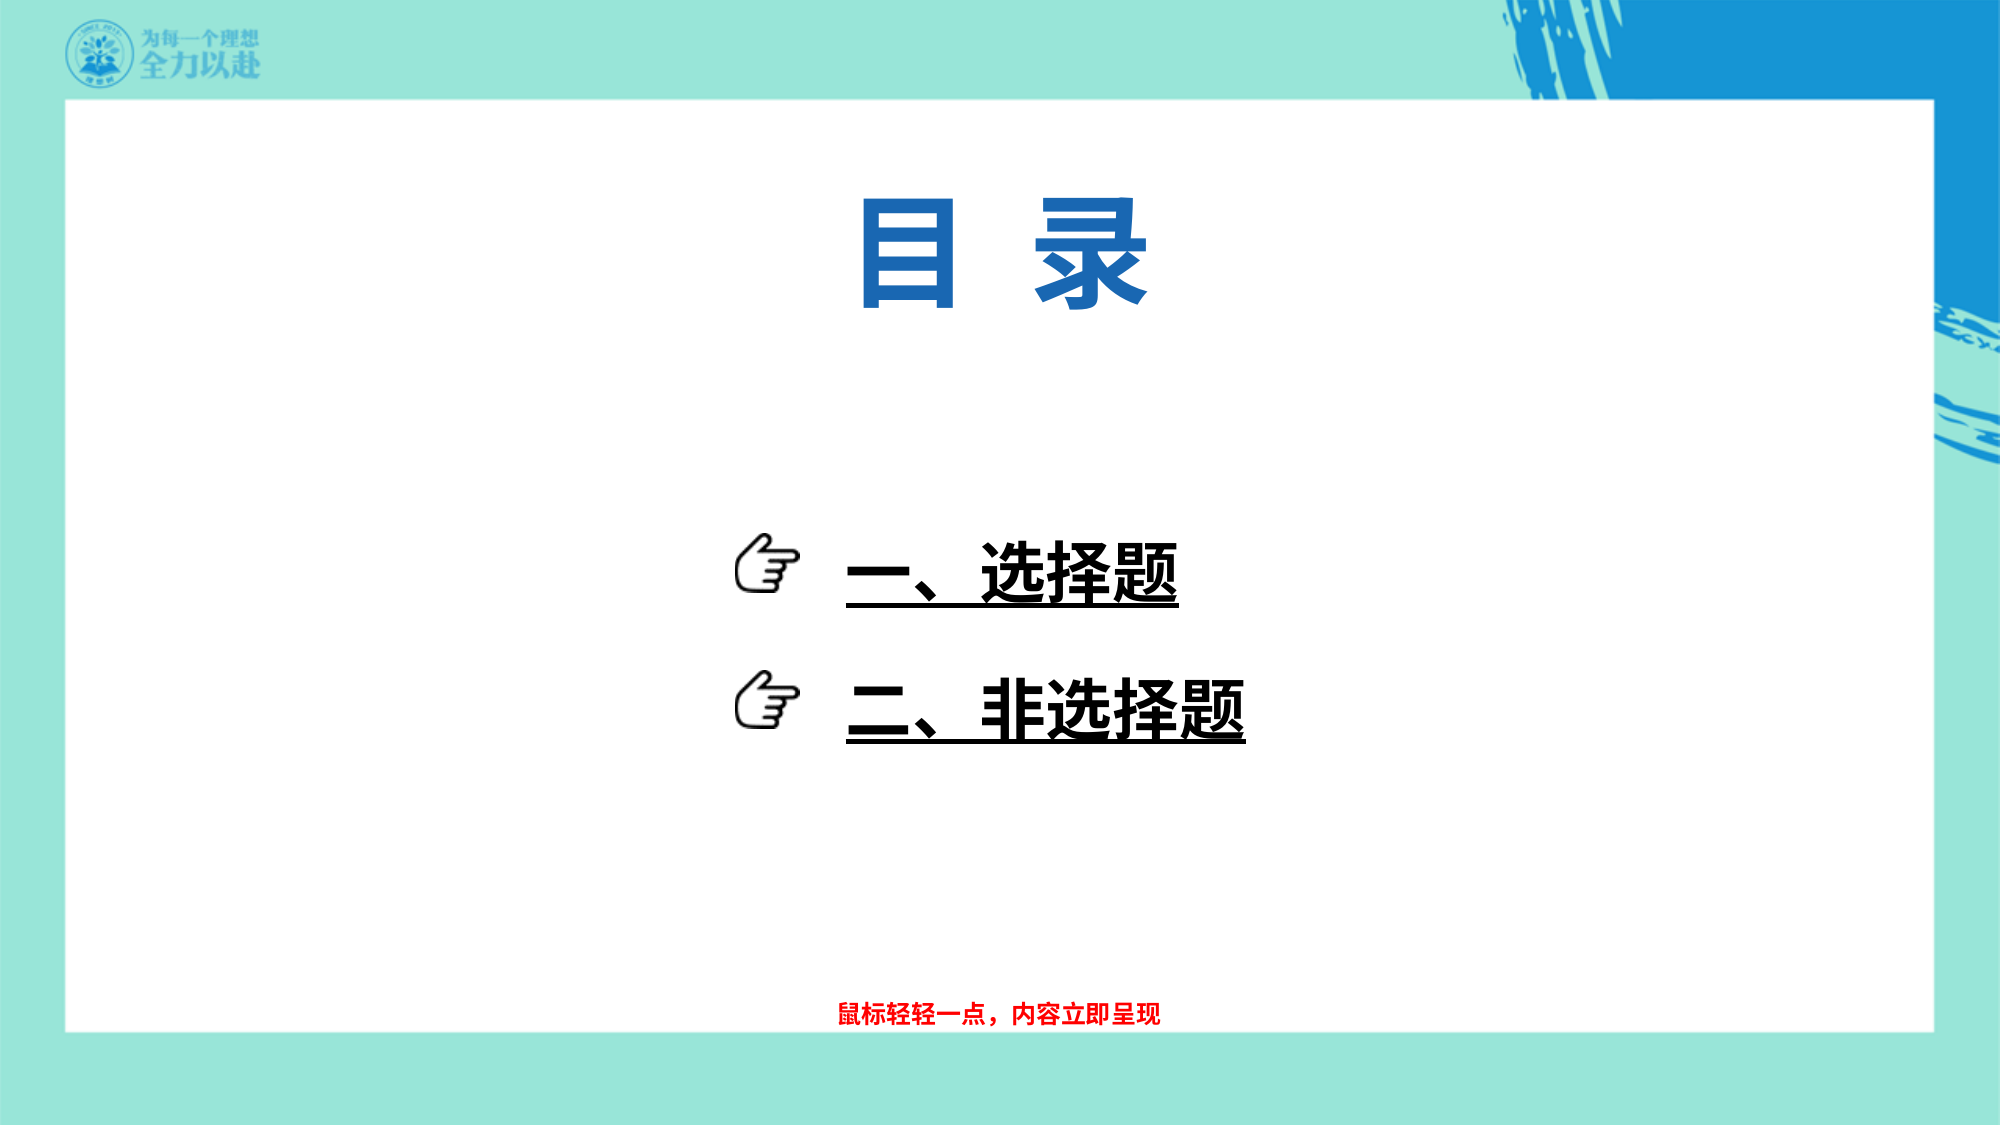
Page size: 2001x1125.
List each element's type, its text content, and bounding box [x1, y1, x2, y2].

text_box 二、非选择题 [821, 655, 1265, 744]
text_box 一、选择题 [821, 518, 1265, 608]
picture [0, 0, 2000, 1125]
